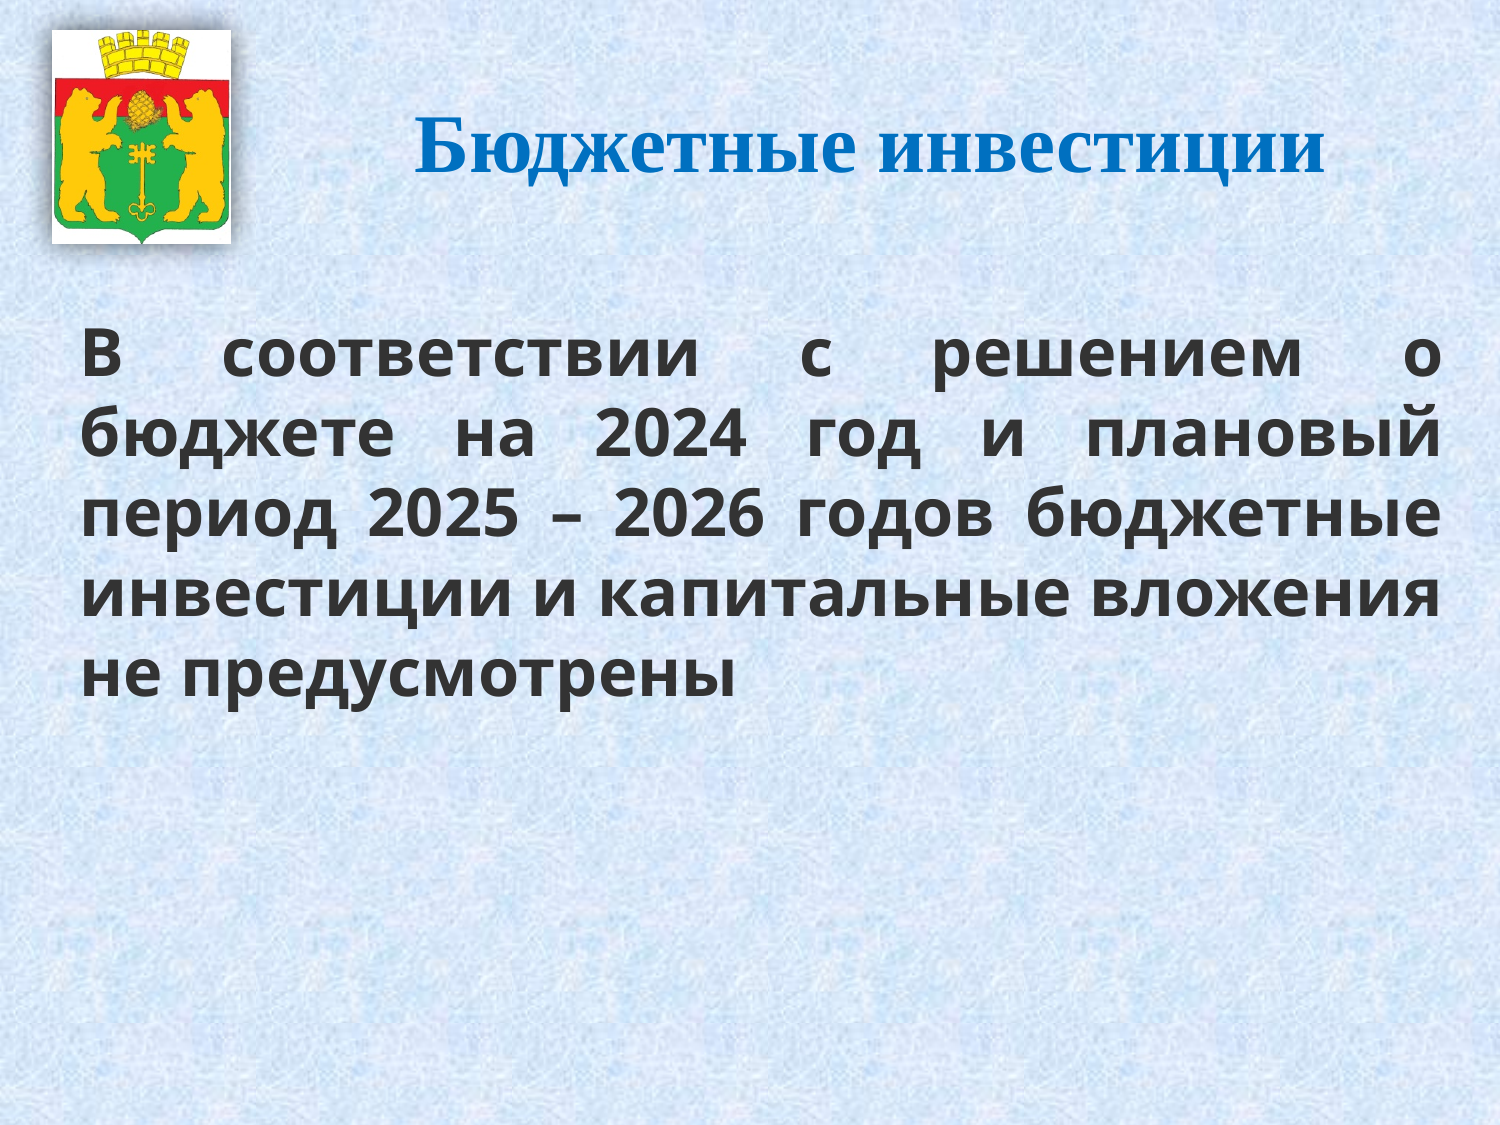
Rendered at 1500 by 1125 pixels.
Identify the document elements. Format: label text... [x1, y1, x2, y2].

text_box В соответствии с решением о бюджете на 2024 год и плановый период 2025 – 2026 годов бюджетные инвестиции и капитальные вложения не предусмотрены [64, 302, 1459, 853]
picture [0, 0, 1500, 1125]
title Бюджетные инвестиции [316, 44, 1426, 233]
